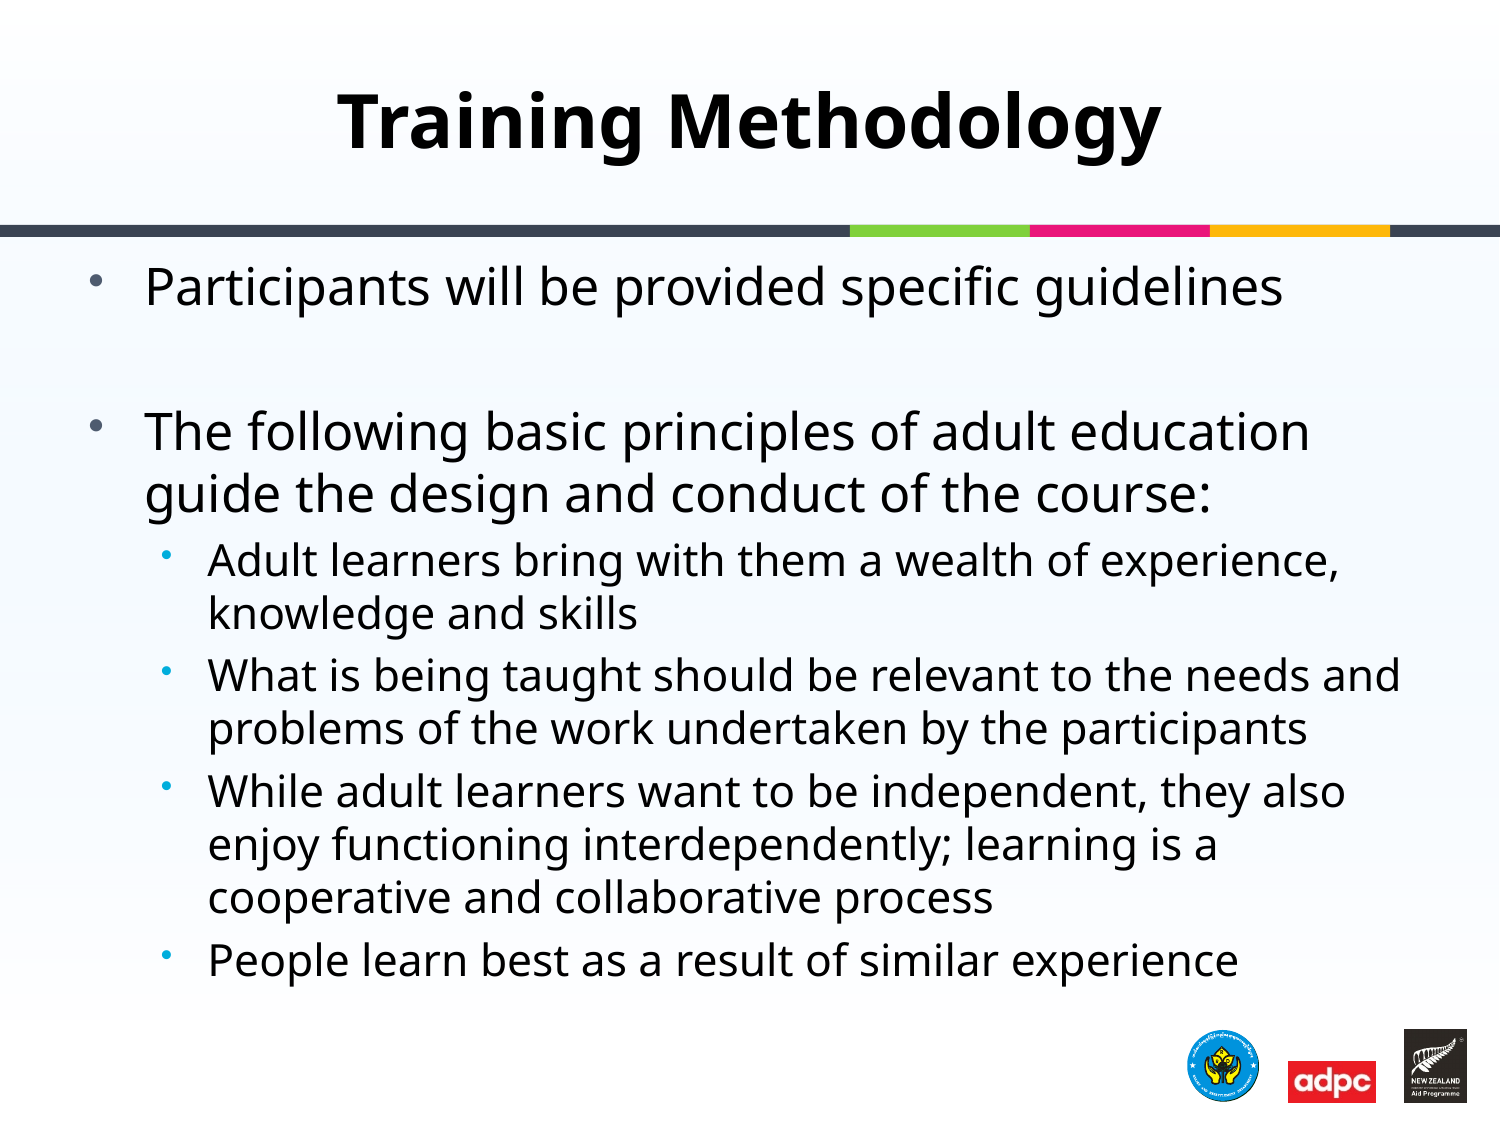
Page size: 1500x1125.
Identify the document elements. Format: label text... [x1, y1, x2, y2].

list Participants will be provided specific guidelines The following basic principles of adult education guide the design and conduct of the course: Adult learners bring with them a wealth of experience, knowledge and skills What is being taught should be relevant to the needs and problems of the work undertaken by the participants While adult learners want to be independent, they also enjoy functioning interdependently; learning is a cooperative and collaborative process People learn best as a result of similar experience [75, 246, 1425, 1005]
title Training Methodology [75, 24, 1425, 213]
picture [1404, 1029, 1467, 1103]
picture [1288, 1061, 1376, 1103]
